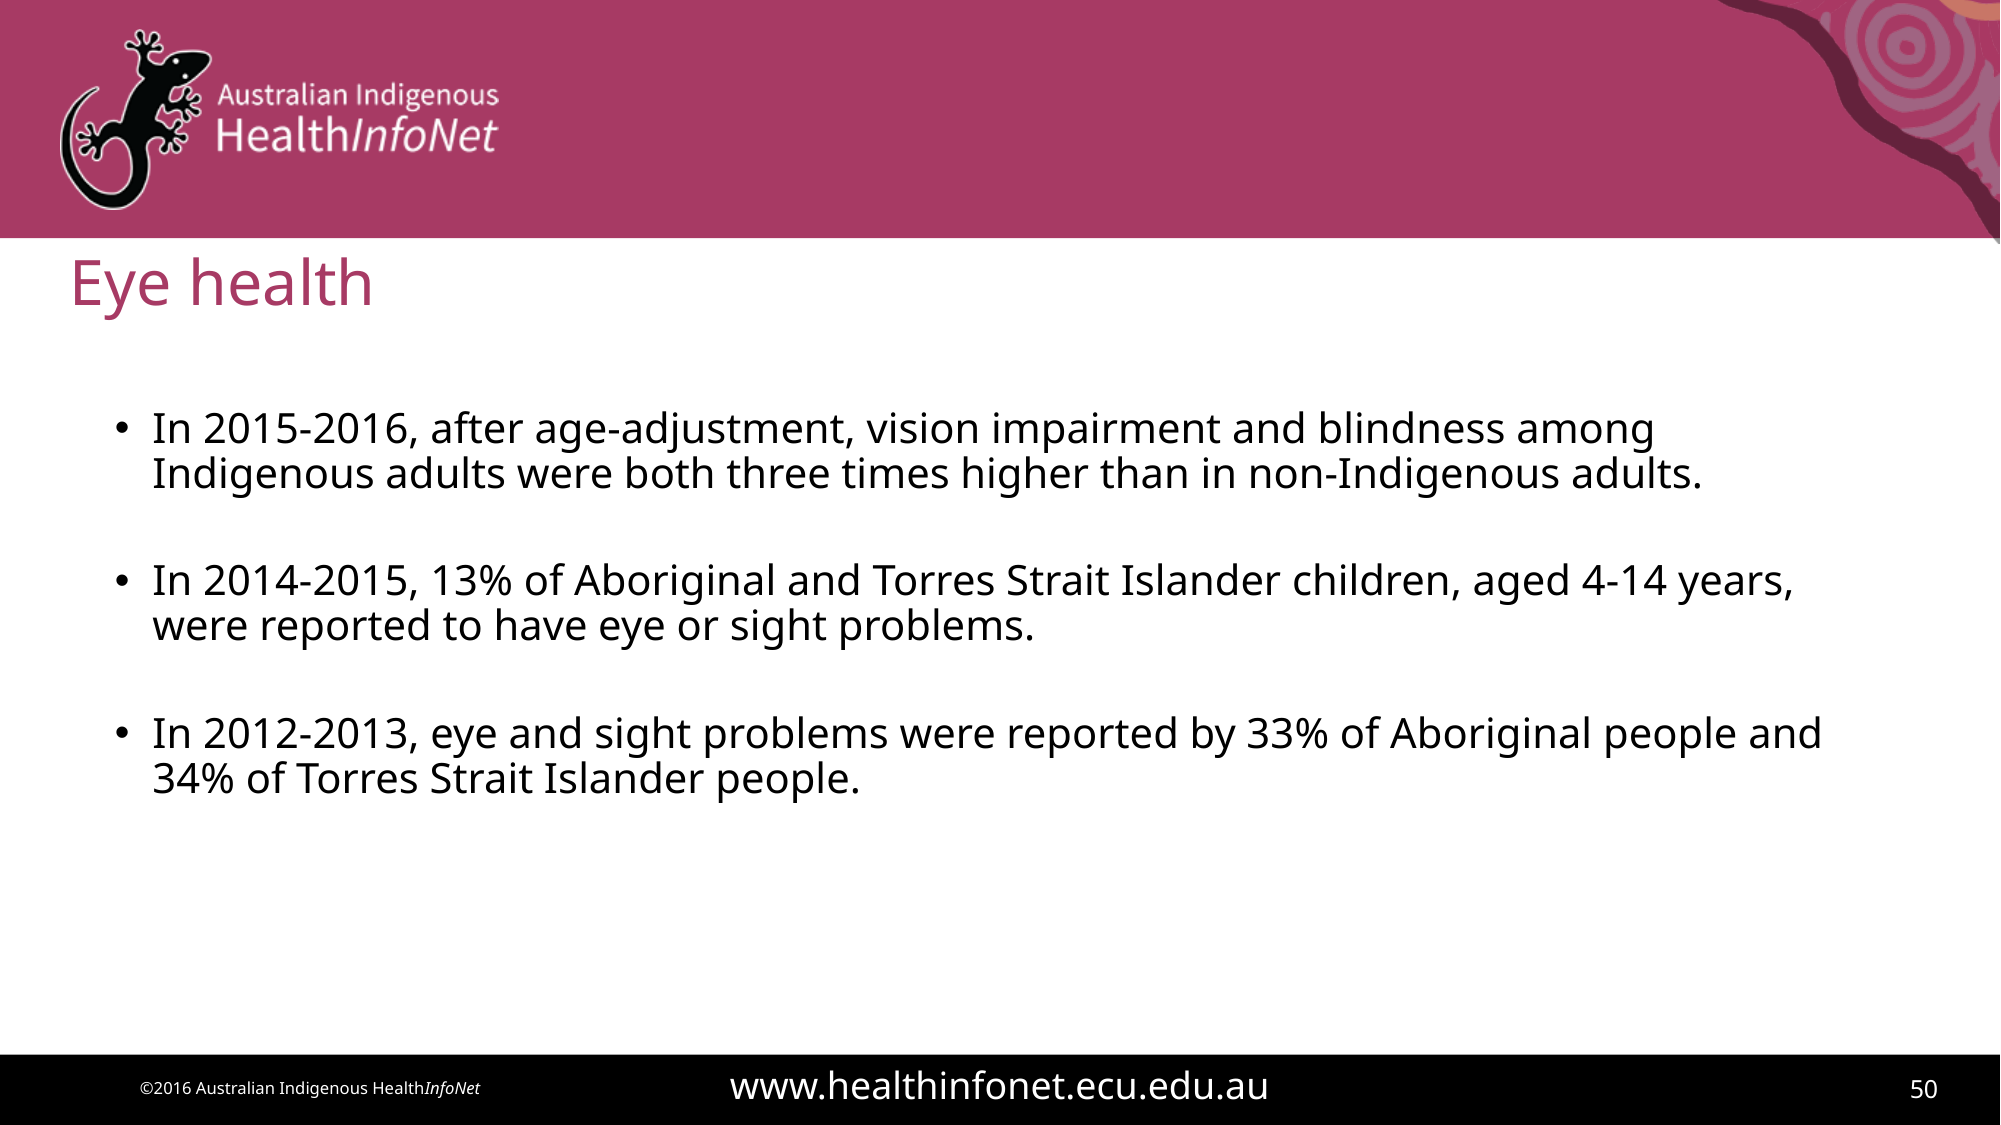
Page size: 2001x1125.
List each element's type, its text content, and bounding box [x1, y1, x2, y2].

list In 2015-2016, after age-adjustment, vision impairment and blindness among Indigenous adults were both three times higher than in non-Indigenous adults. In 2014-2015, 13% of Aboriginal and Torres Strait Islander children, aged 4-14 years, were reported to have eye or sight problems. In 2012-2013, eye and sight problems were reported by 33% of Aboriginal people and 34% of Torres Strait Islander people. [99, 399, 1900, 1050]
picture [1673, 0, 2000, 279]
picture [60, 29, 499, 210]
title Eye health [55, 243, 1945, 327]
